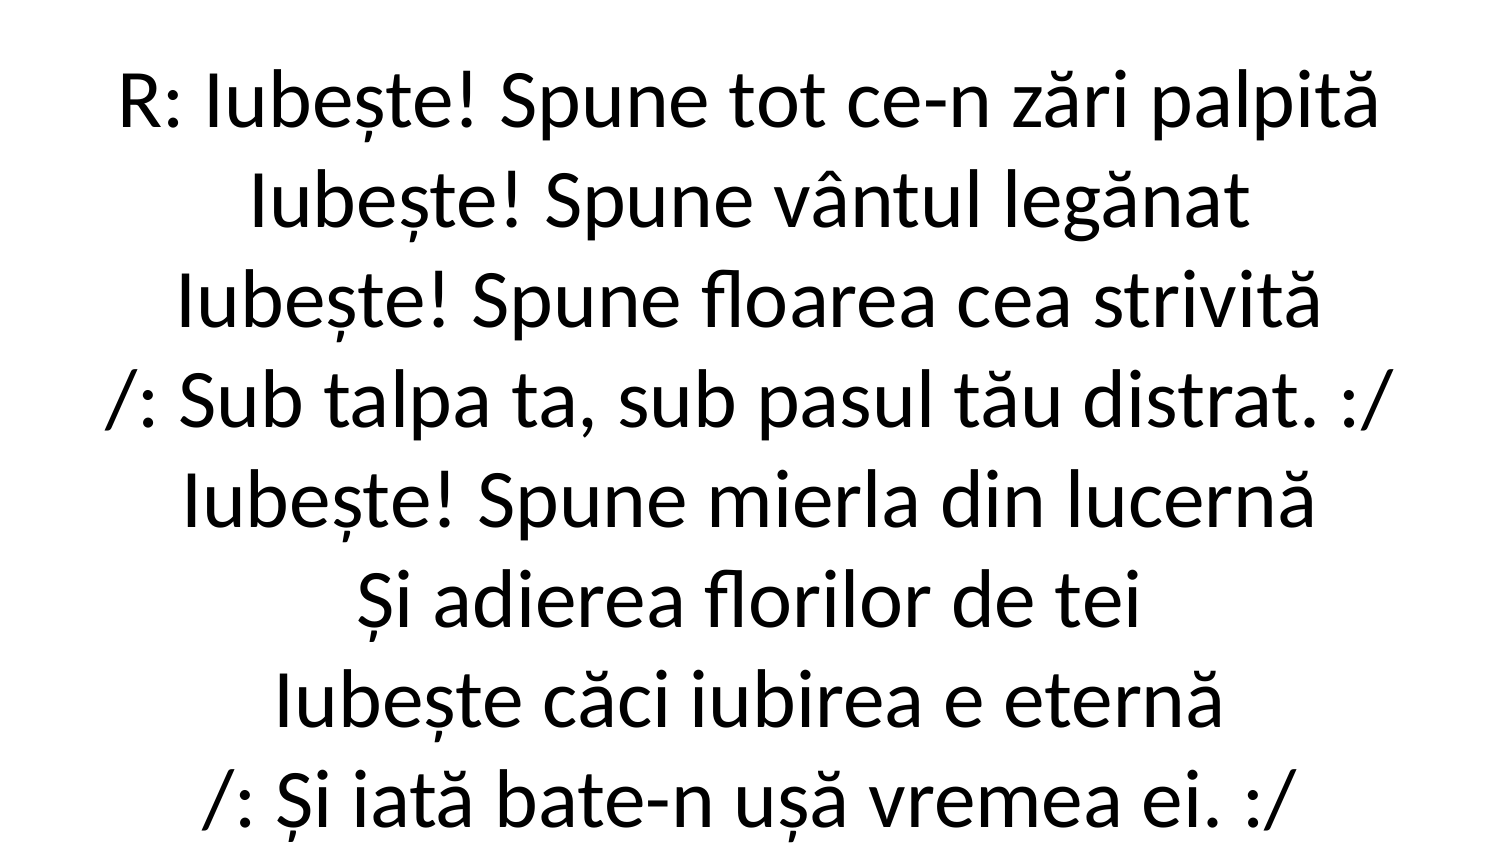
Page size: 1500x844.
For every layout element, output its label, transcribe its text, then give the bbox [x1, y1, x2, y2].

text_box R: Iubește! Spune tot ce-n zări palpită Iubește! Spune vântul legănat Iubește! Spune floarea cea strivită /: Sub talpa ta, sub pasul tău distrat. :/ Iubește! Spune mierla din lucernă Și adierea florilor de tei Iubește căci iubirea e eternă /: Și iată bate-n ușă vremea ei. :/ [90, 0, 1410, 844]
